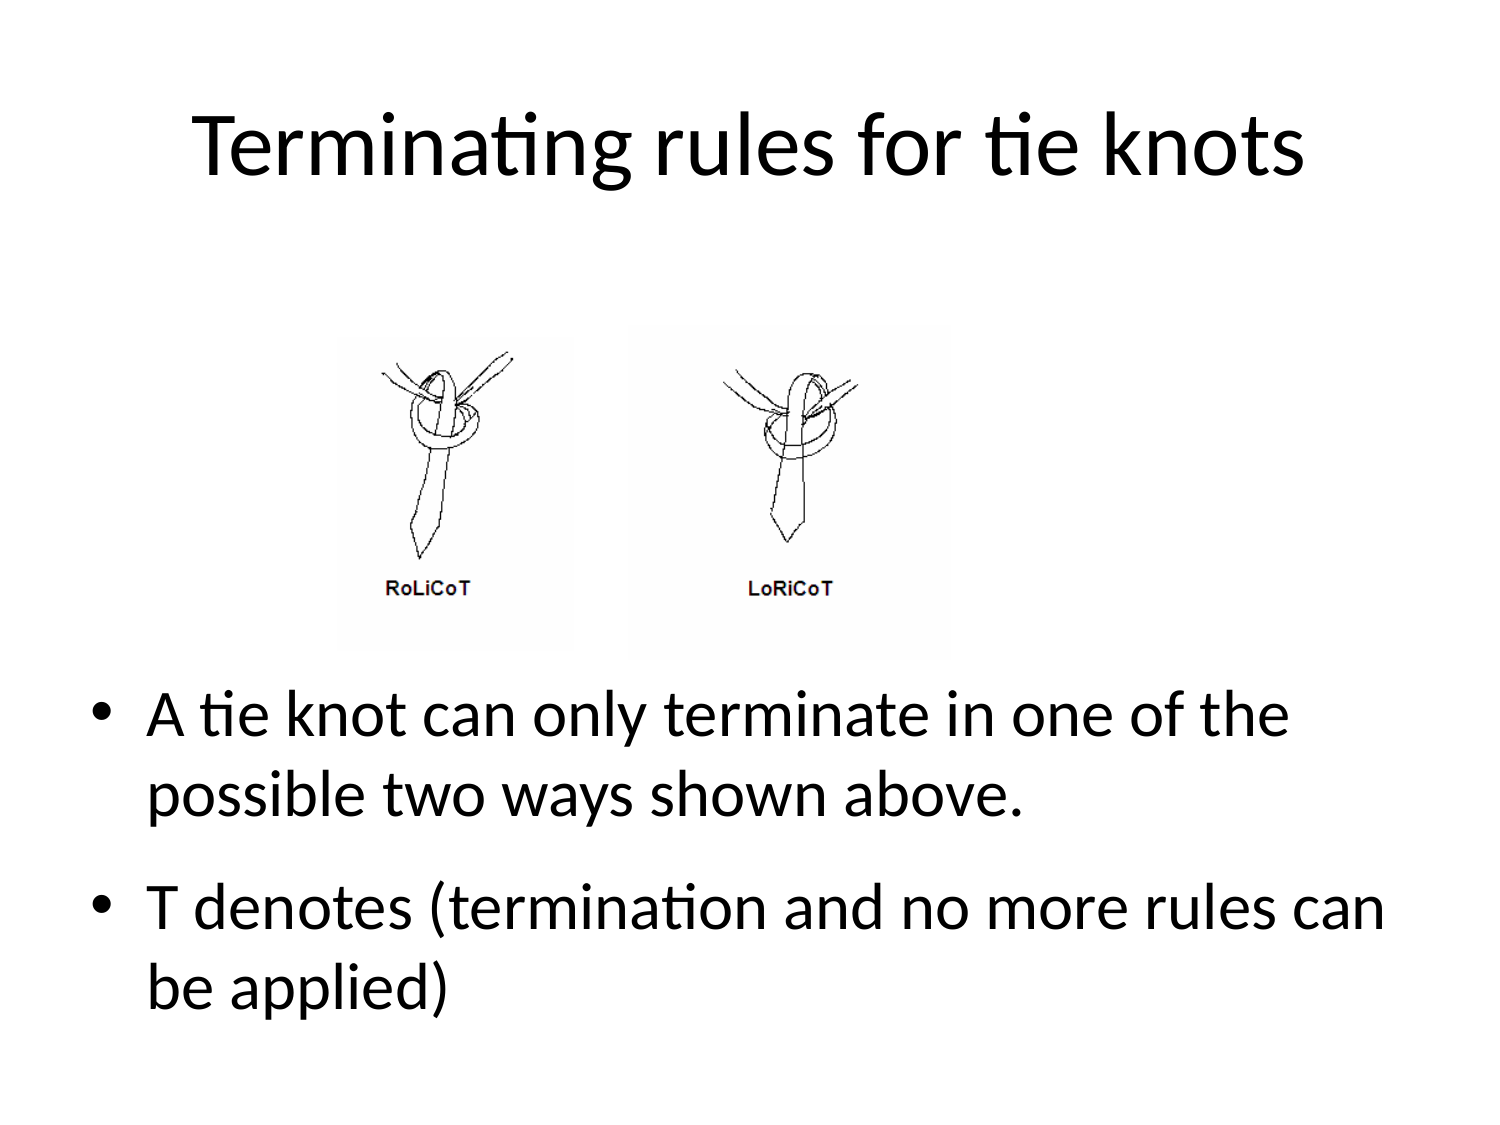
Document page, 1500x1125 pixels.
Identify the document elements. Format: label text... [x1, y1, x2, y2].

list A tie knot can only terminate in one of the possible two ways shown above. T denotes (termination and no more rules can be applied) [75, 662, 1425, 1079]
title Terminating rules for tie knots [75, 45, 1425, 233]
picture [337, 337, 574, 651]
picture [628, 325, 951, 660]
